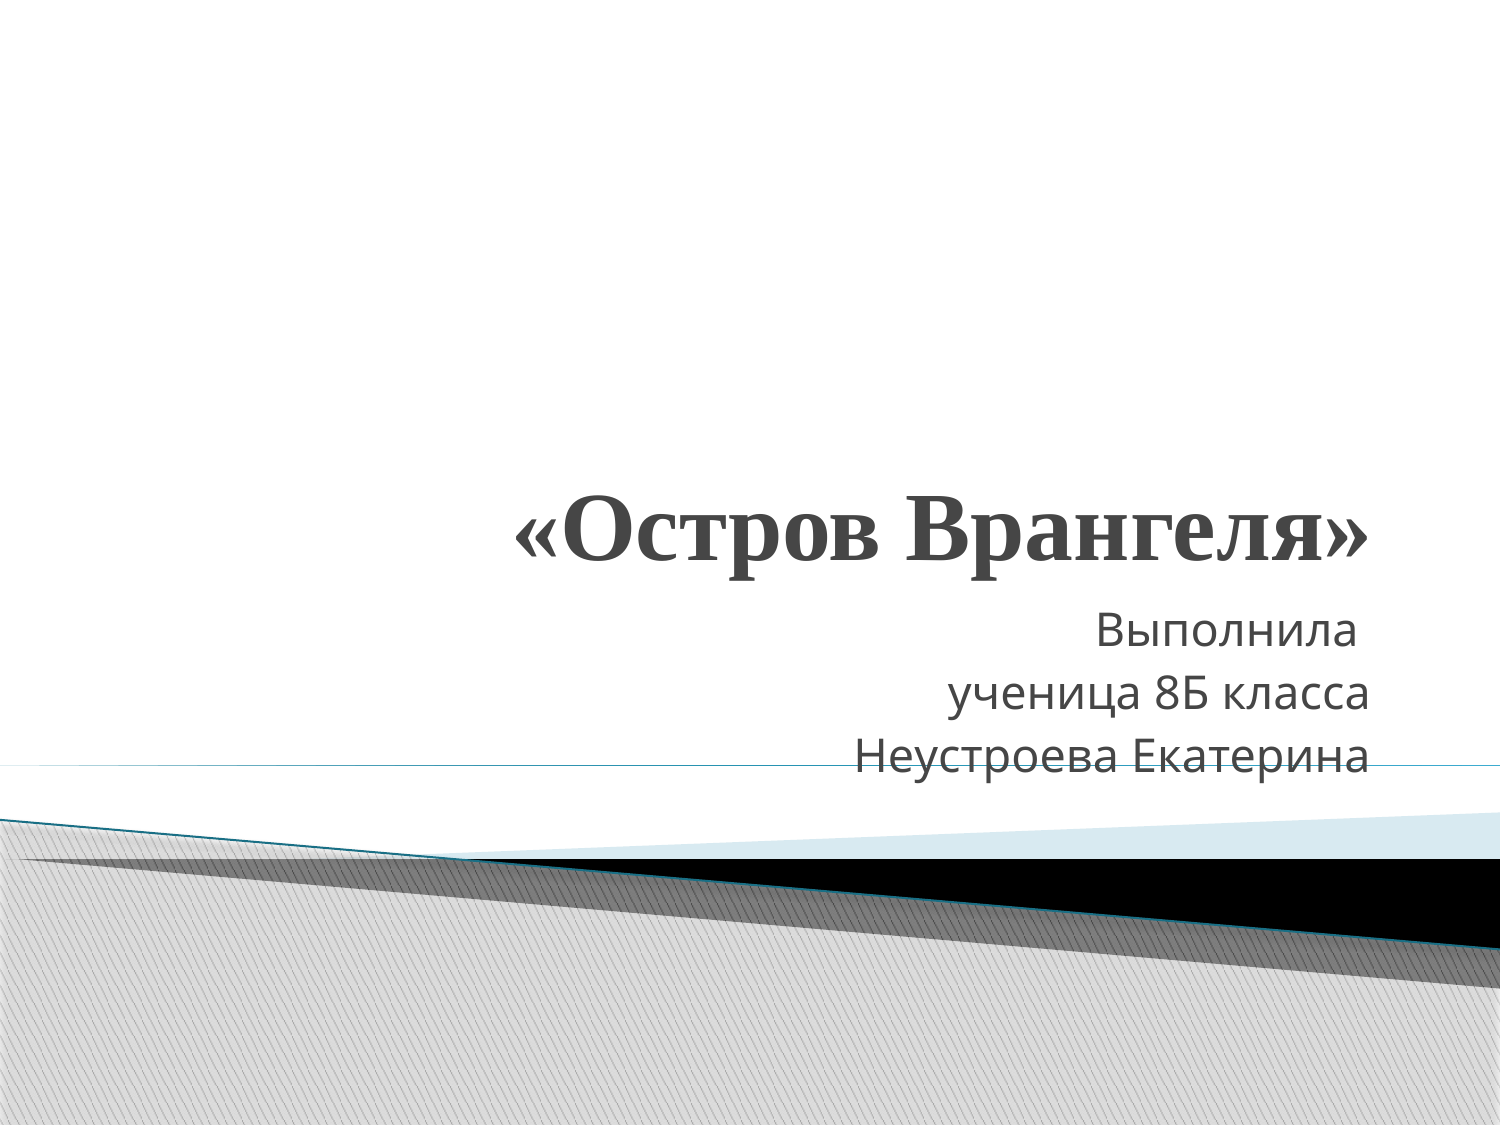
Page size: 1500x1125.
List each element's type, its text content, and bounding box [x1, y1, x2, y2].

title «Остров Врангеля» [112, 287, 1388, 588]
picture [5, 859, 1500, 989]
subtitle Выполнила ученица 8Б класса Неустроева Екатерина [112, 592, 1388, 790]
